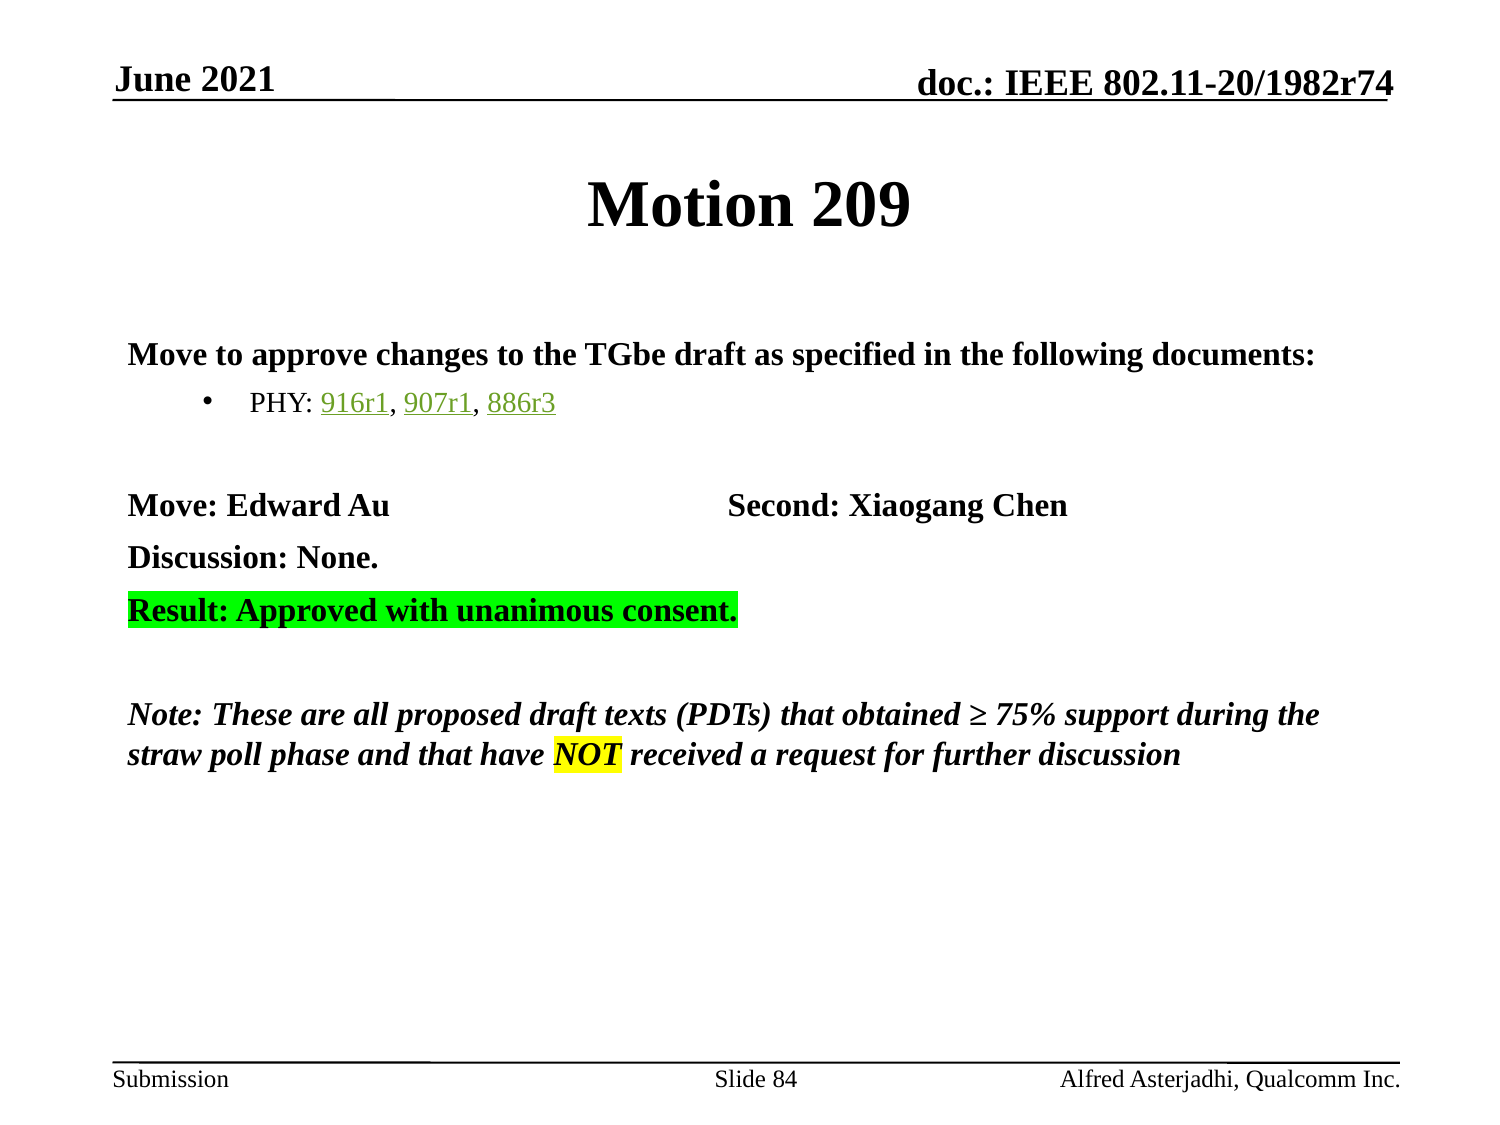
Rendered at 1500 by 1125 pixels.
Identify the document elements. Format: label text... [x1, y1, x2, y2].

title Motion 209 [112, 112, 1388, 288]
footer Alfred Asterjadhi, Qualcomm Inc. [878, 1061, 1402, 1093]
list Move to approve changes to the TGbe draft as specified in the following documents: PHY: 916r1, 907r1, 886r3 Move: Edward Au Second: Xiaogang Chen Discussion: None. Result: Approved with unanimous consent. Note: These are all proposed draft texts (PDTs) that obtained ≥ 75% support during the straw poll phase and that have NOT received a request for further discussion [112, 324, 1388, 1000]
slide_number Slide 84 [712, 1061, 800, 1123]
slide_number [114, 54, 423, 100]
